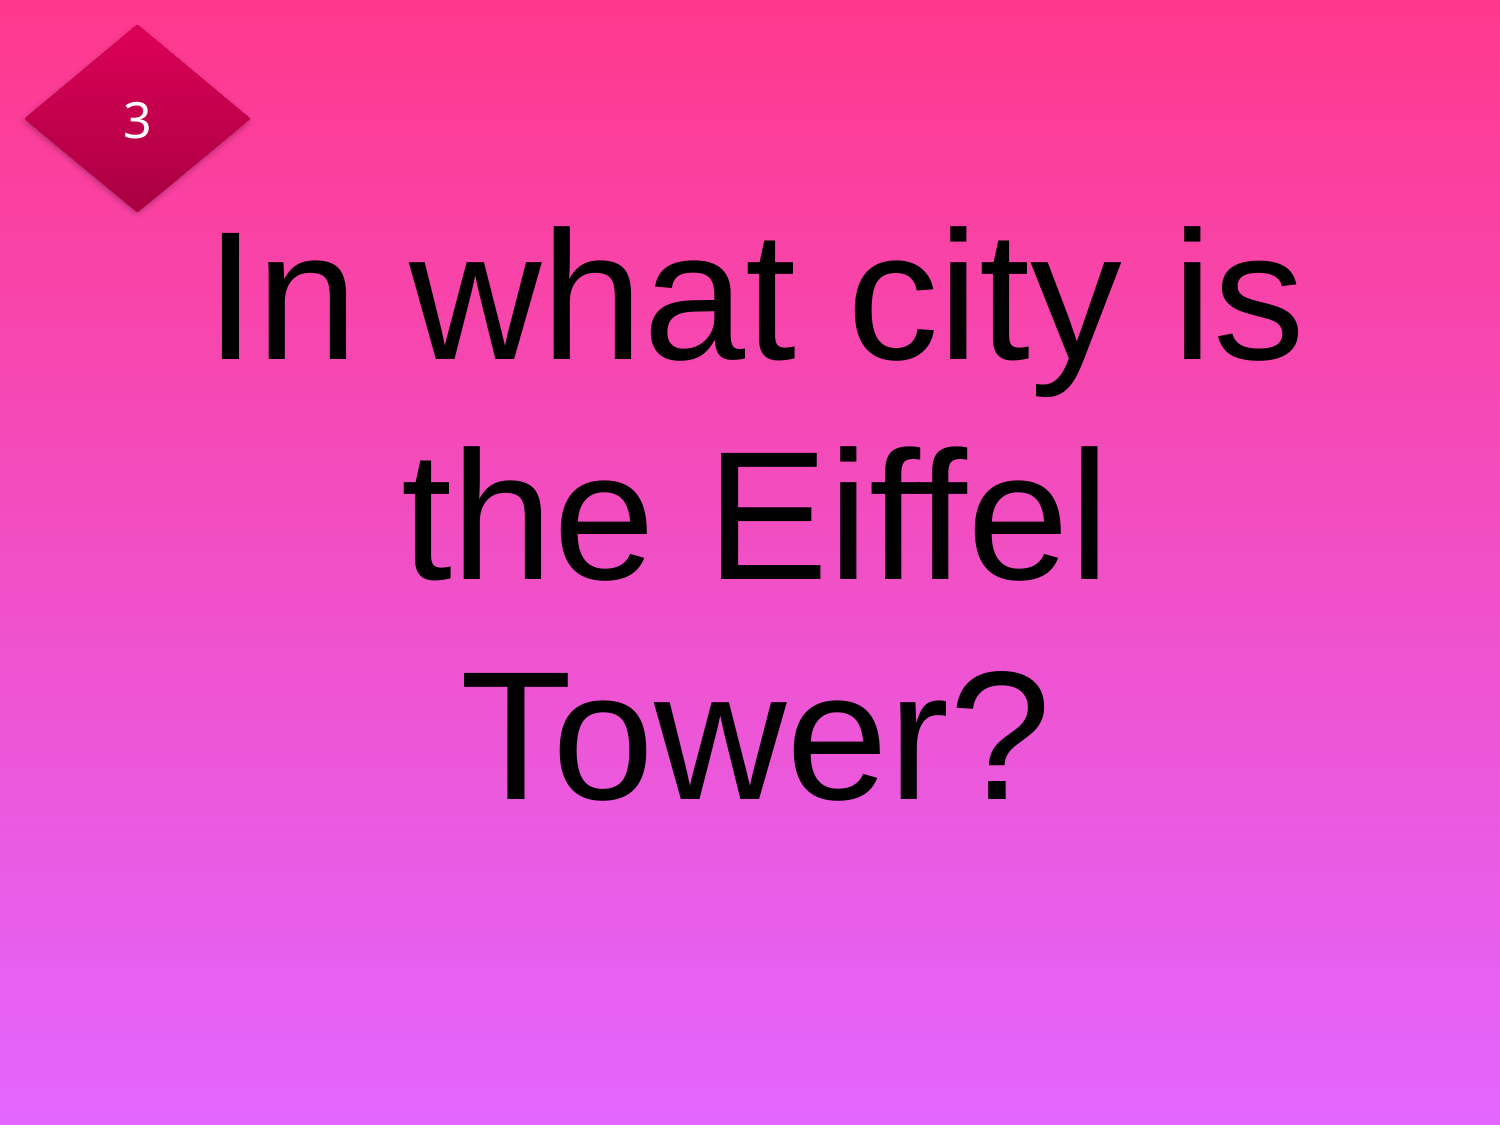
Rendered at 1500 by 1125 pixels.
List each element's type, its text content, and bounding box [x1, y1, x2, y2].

text_box 3 [24, 24, 250, 213]
title In what city is the Eiffel Tower? [112, 137, 1401, 876]
